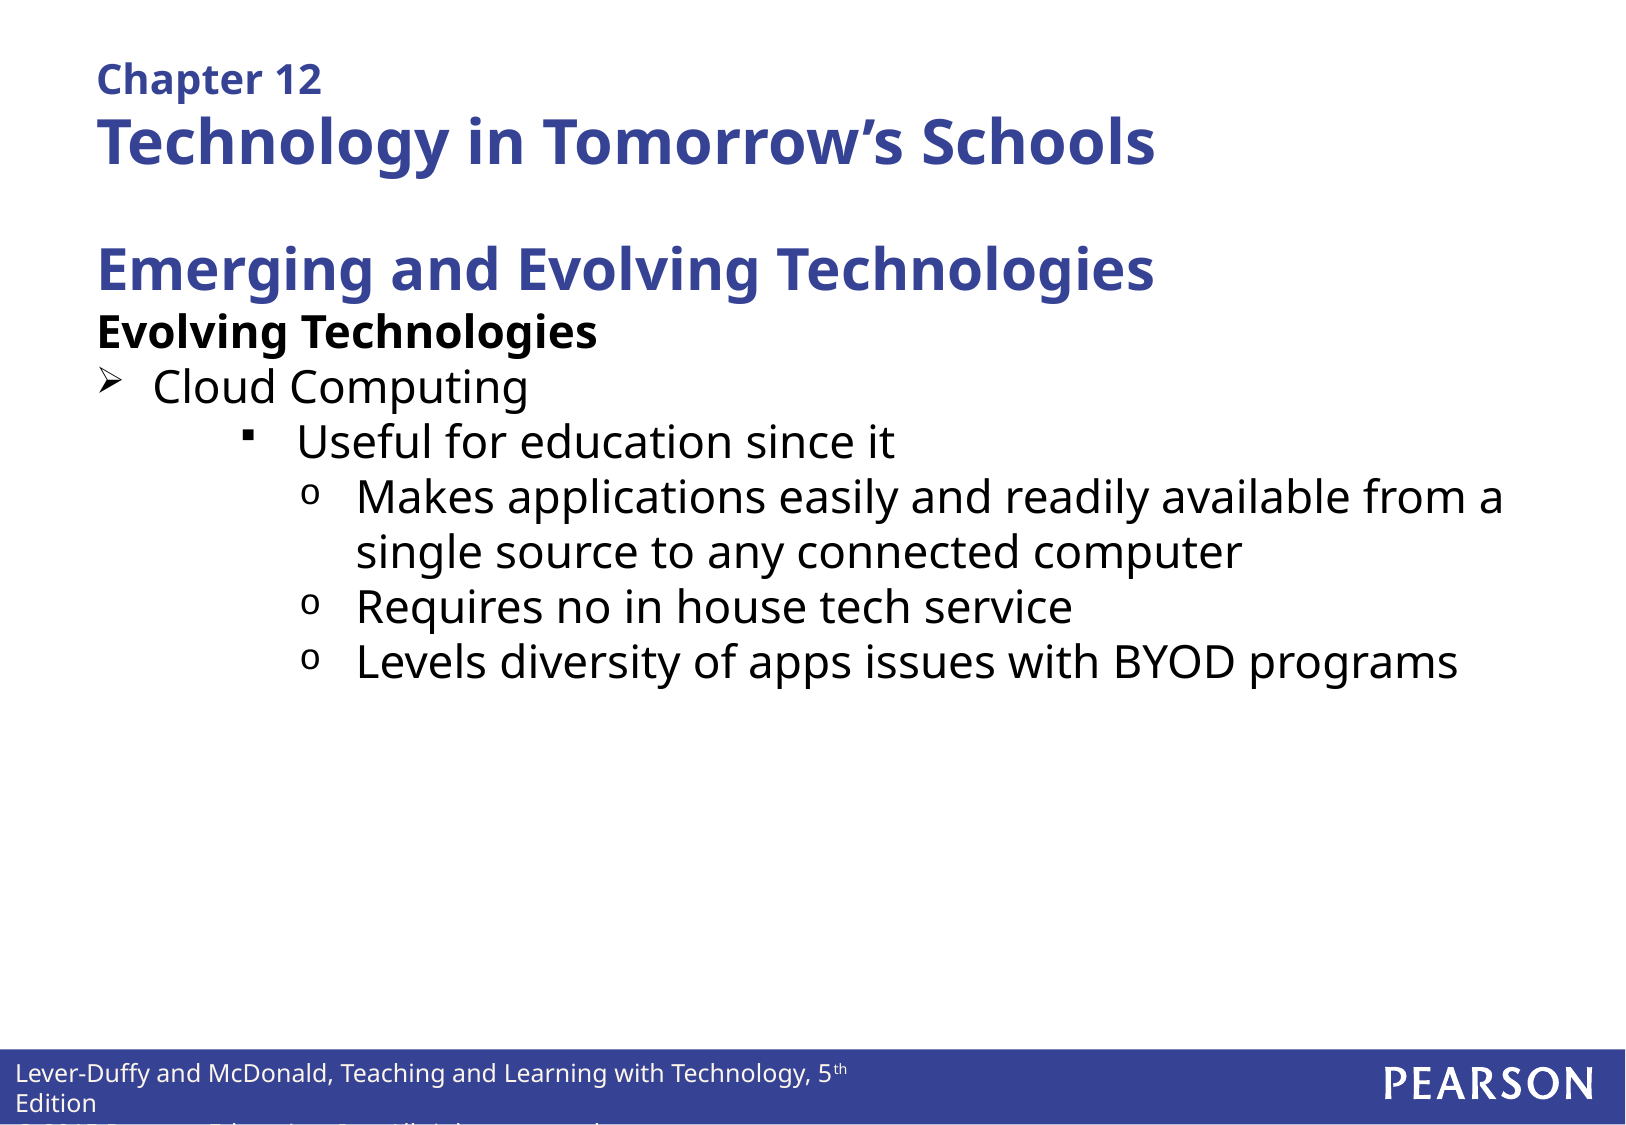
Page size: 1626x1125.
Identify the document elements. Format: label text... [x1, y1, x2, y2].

list Emerging and Evolving Technologies Evolving Technologies Cloud Computing Useful for education since it Makes applications easily and readily available from a single source to any connected computer Requires no in house tech service Levels diversity of apps issues with BYOD programs [81, 224, 1544, 1005]
title Chapter 12 Technology in Tomorrow’s Schools [81, 45, 1544, 224]
